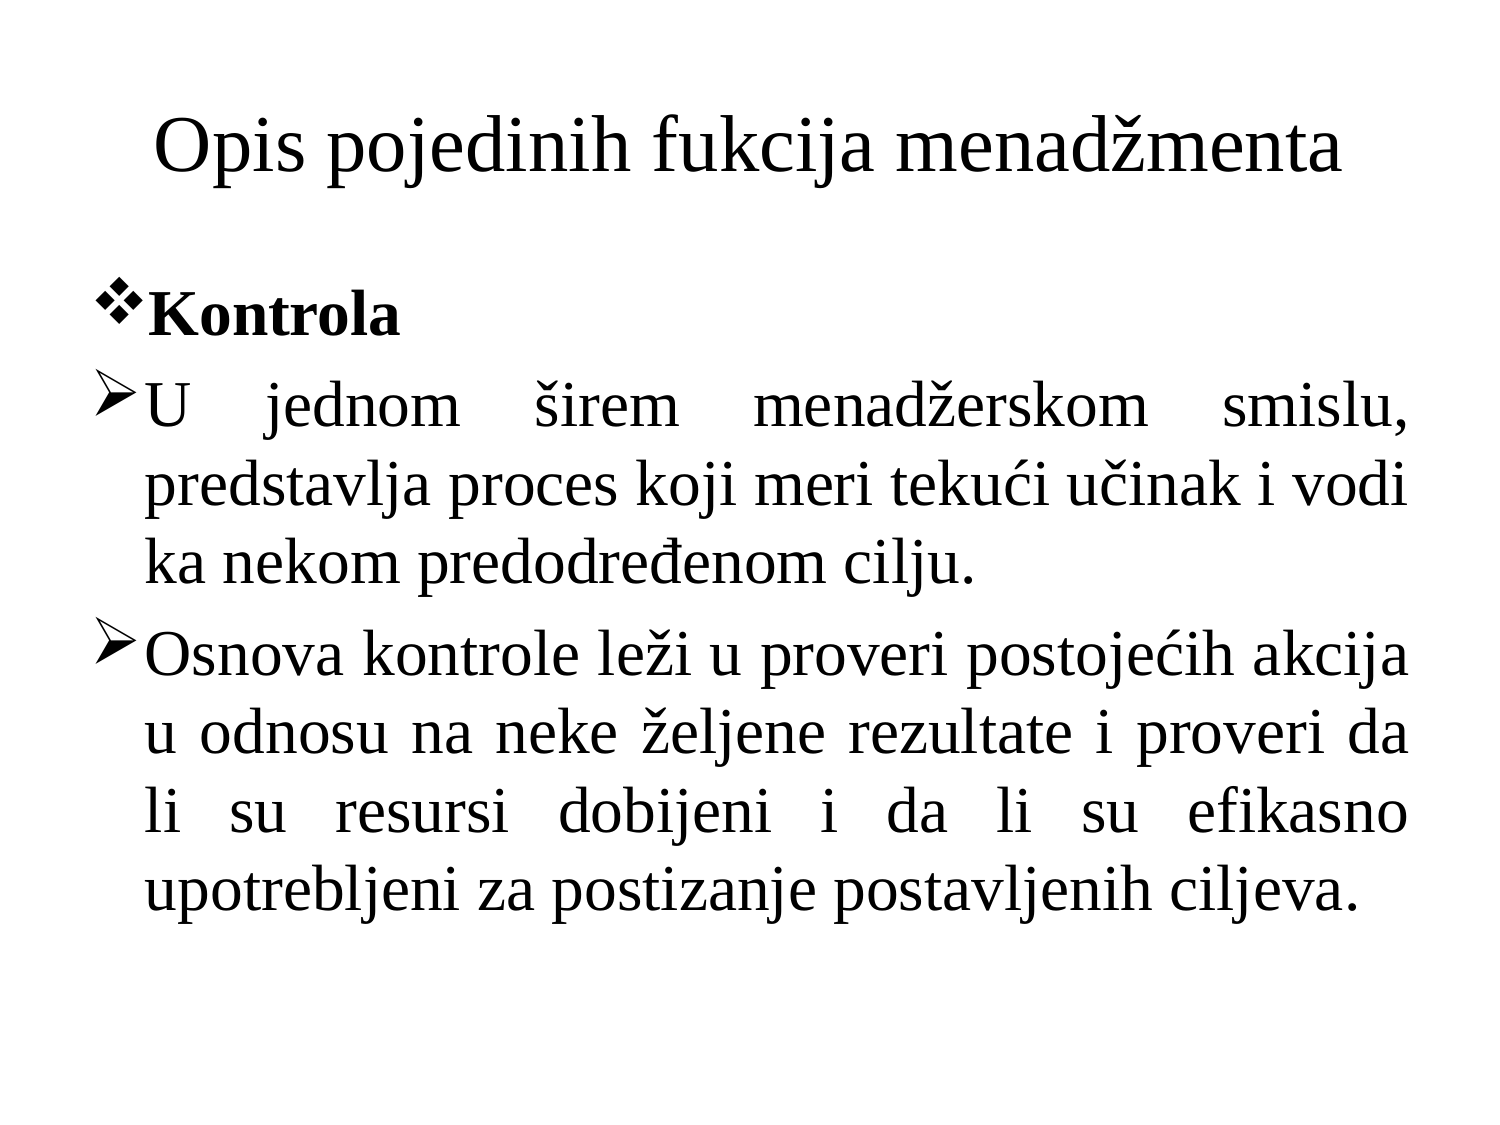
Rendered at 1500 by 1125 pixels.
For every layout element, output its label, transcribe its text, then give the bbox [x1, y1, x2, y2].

list Kontrola U jednom širem menadžerskom smislu, predstavlja proces koji meri tekući učinak i vodi ka nekom predodređenom cilju. Osnova kontrole leži u proveri postojećih akcija u odnosu na neke željene rezultate i proveri da li su resursi dobijeni i da li su efikasno upotrebljeni za postizanje postavljenih ciljeva. [75, 262, 1425, 1005]
title Opis pojedinih fukcija menadžmenta [75, 45, 1425, 233]
